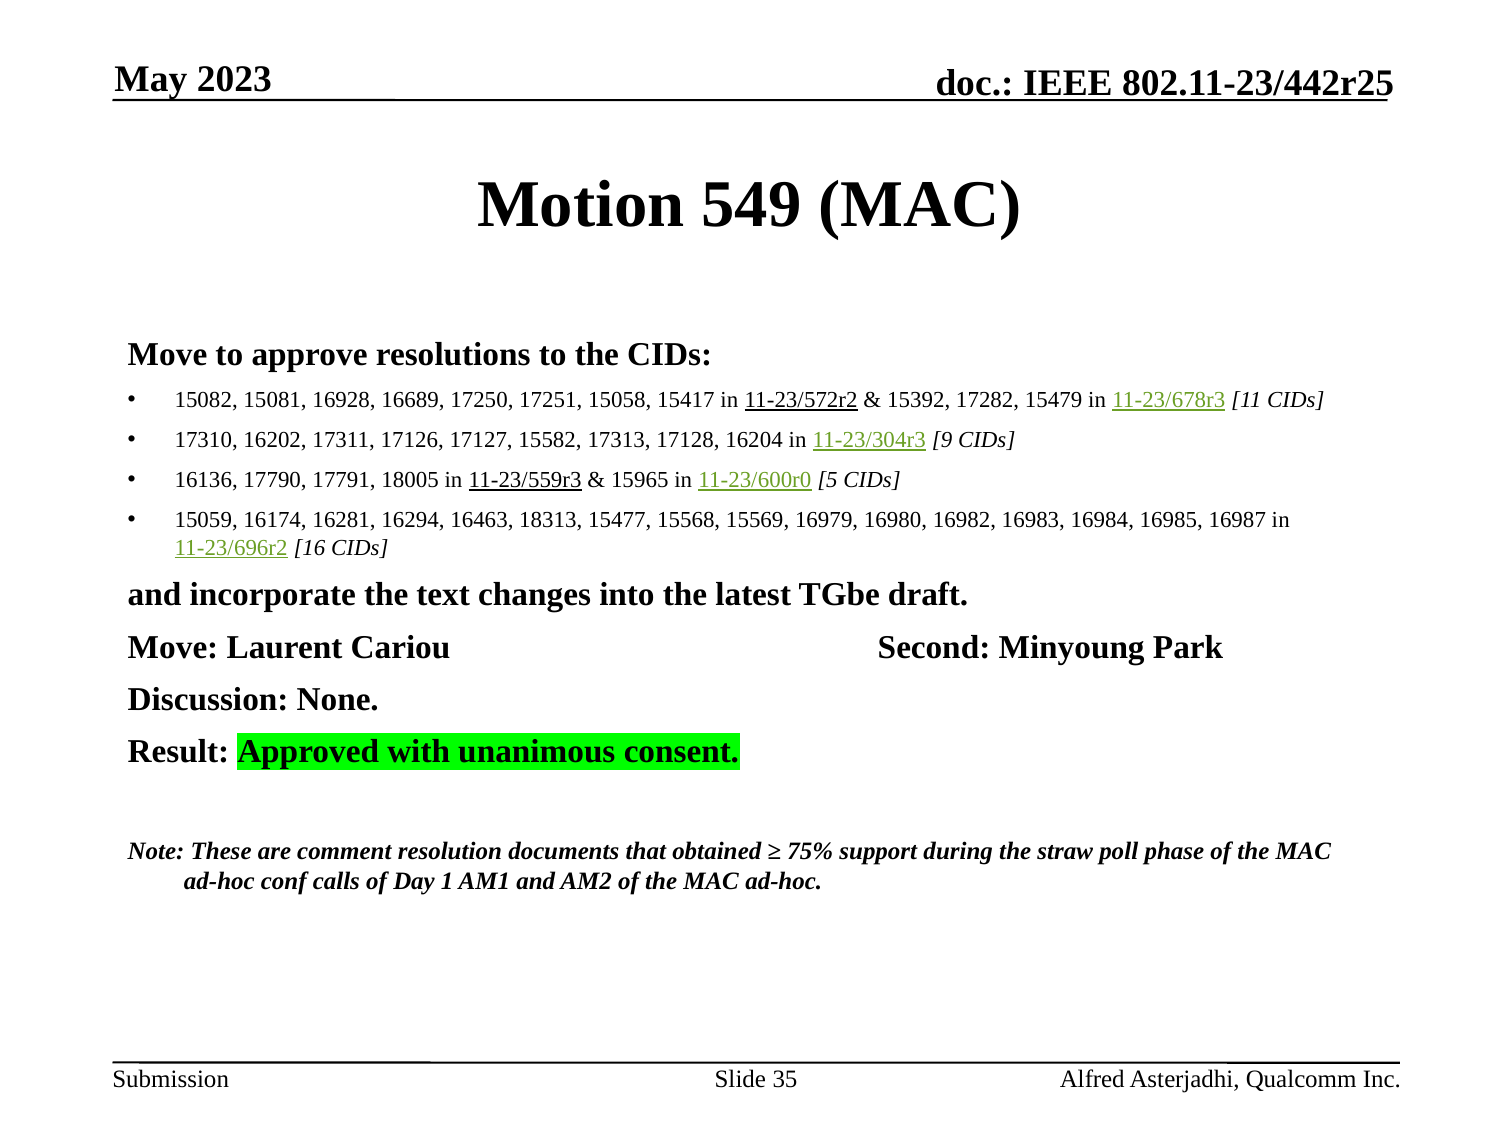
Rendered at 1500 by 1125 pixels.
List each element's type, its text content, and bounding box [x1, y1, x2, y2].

slide_number Slide 35 [712, 1061, 800, 1123]
list Move to approve resolutions to the CIDs: 15082, 15081, 16928, 16689, 17250, 17251, 15058, 15417 in 11-23/572r2 & 15392, 17282, 15479 in 11-23/678r3 [11 CIDs] 17310, 16202, 17311, 17126, 17127, 15582, 17313, 17128, 16204 in 11-23/304r3 [9 CIDs] 16136, 17790, 17791, 18005 in 11-23/559r3 & 15965 in 11-23/600r0 [5 CIDs] 15059, 16174, 16281, 16294, 16463, 18313, 15477, 15568, 15569, 16979, 16980, 16982, 16983, 16984, 16985, 16987 in 11-23/696r2 [16 CIDs] and incorporate the text changes into the latest TGbe draft. Move: Laurent Cariou Second: Minyoung Park Discussion: None. Result: Approved with unanimous consent. Note: These are comment resolution documents that obtained ≥ 75% support during the straw poll phase of the MAC ad-hoc conf calls of Day 1 AM1 and AM2 of the MAC ad-hoc. [112, 324, 1388, 1063]
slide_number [114, 54, 423, 100]
footer Alfred Asterjadhi, Qualcomm Inc. [878, 1061, 1402, 1093]
title Motion 549 (MAC) [112, 112, 1388, 288]
